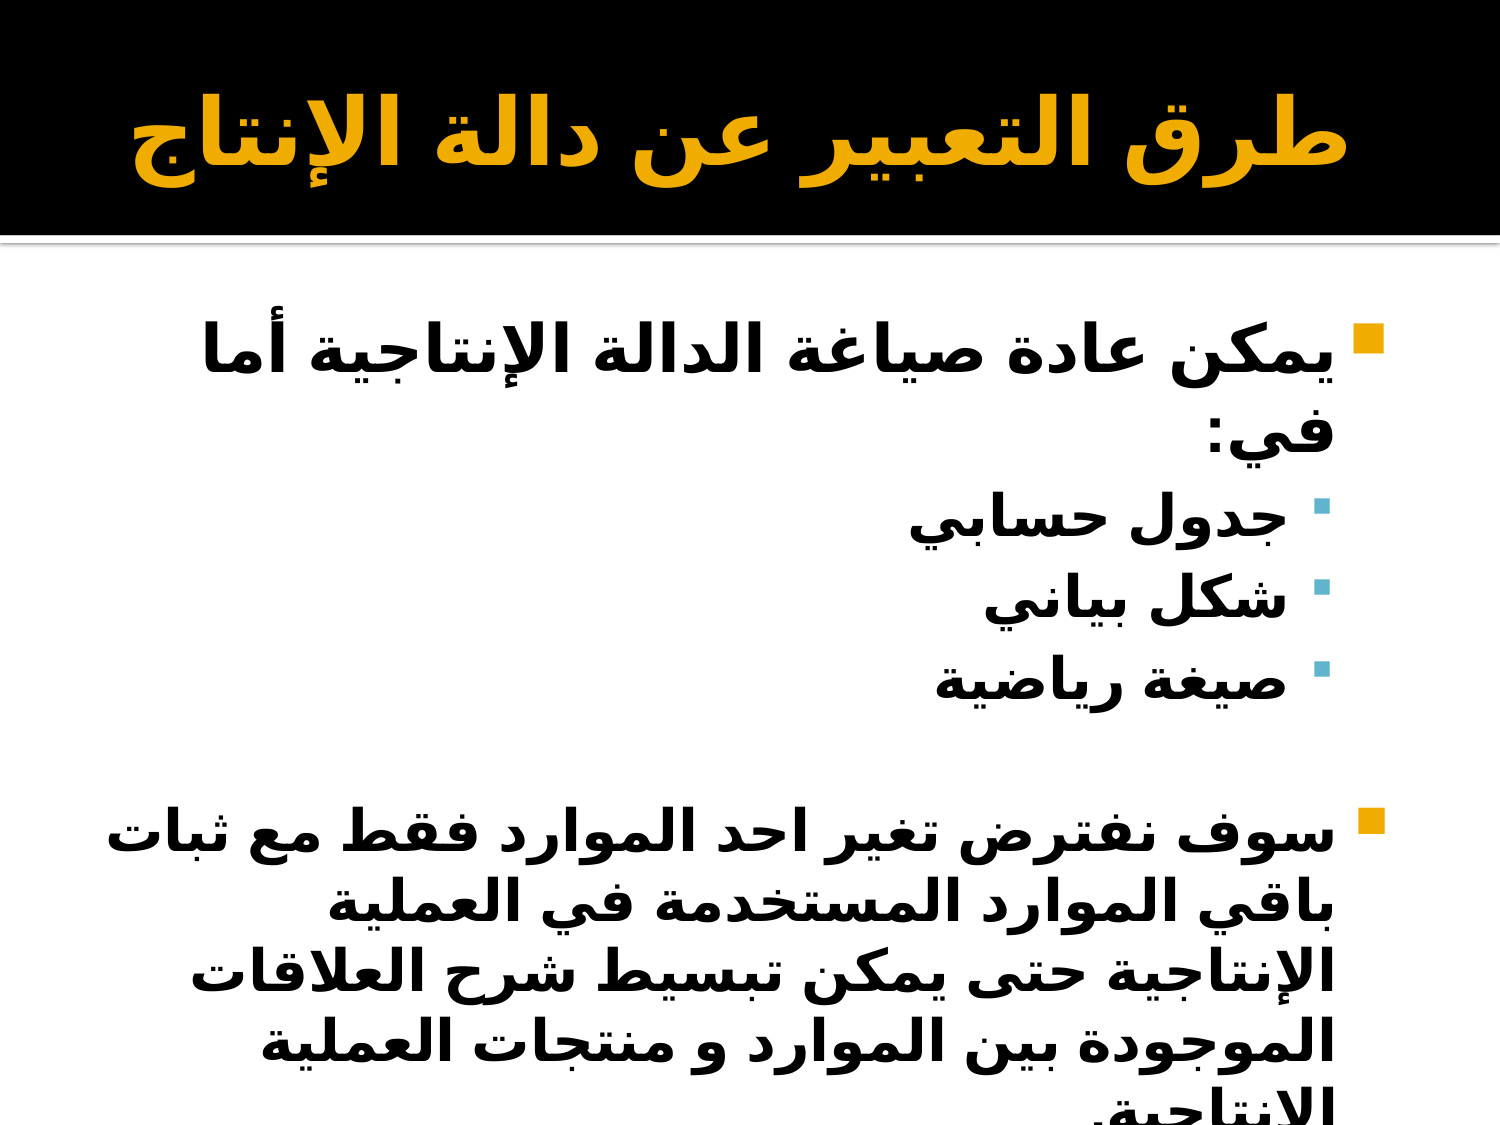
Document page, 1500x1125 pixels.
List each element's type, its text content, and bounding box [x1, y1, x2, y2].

title طرق التعبير عن دالة الإنتاج [75, 25, 1425, 231]
list يمكن عادة صياغة الدالة الإنتاجية أما في: جدول حسابي شكل بياني صيغة رياضية سوف نفترض تغير احد الموارد فقط مع ثبات باقي الموارد المستخدمة في العملية الإنتاجية حتى يمكن تبسيط شرح العلاقات الموجودة بين الموارد و منتجات العملية الإنتاجية. [75, 291, 1425, 1050]
